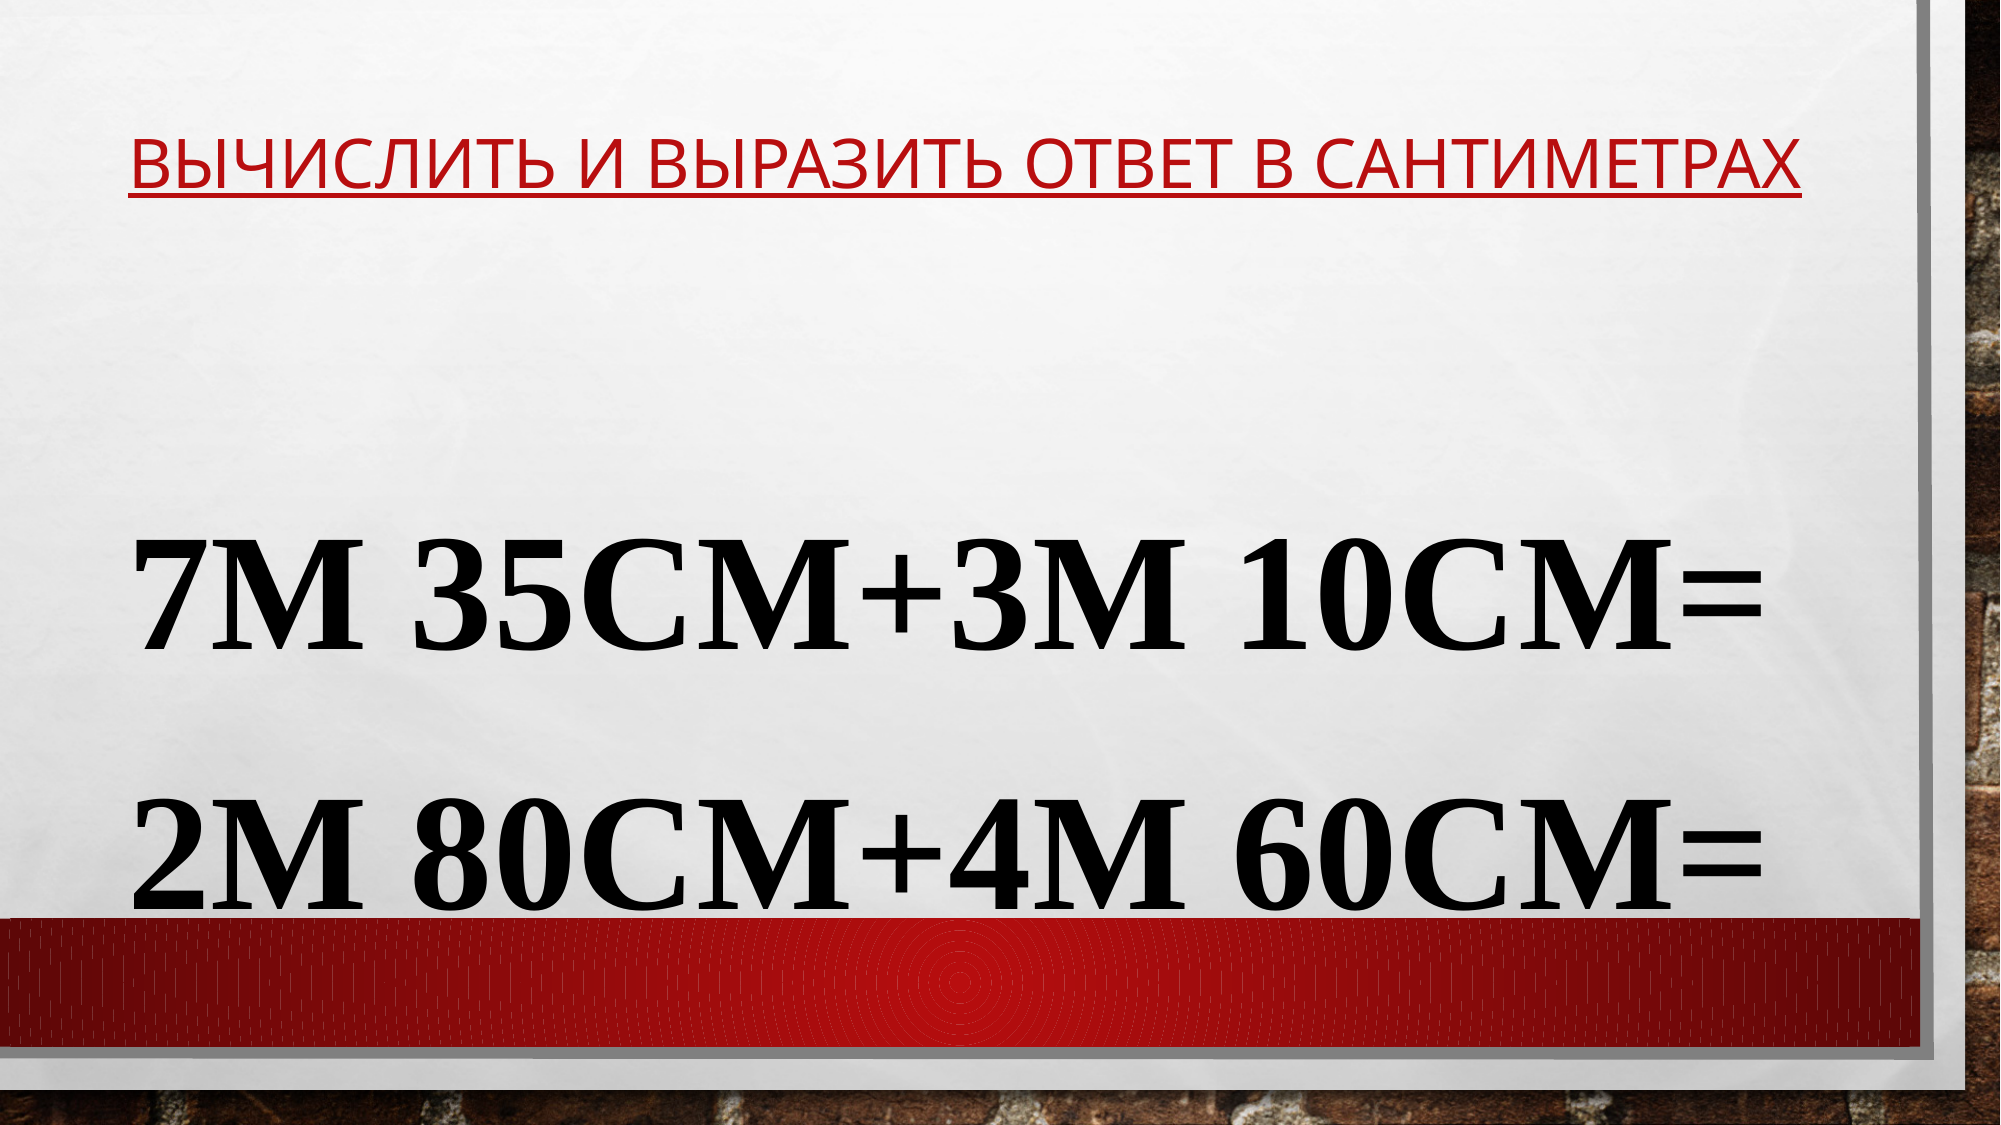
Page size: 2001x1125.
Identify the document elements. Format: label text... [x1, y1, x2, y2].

title Вычислить и выразить ответ в сантиметрах [112, 112, 1818, 302]
list 7м 35см+3м 10см= 2м 80см+4м 60см= [112, 434, 1818, 979]
picture [0, 0, 2000, 1125]
